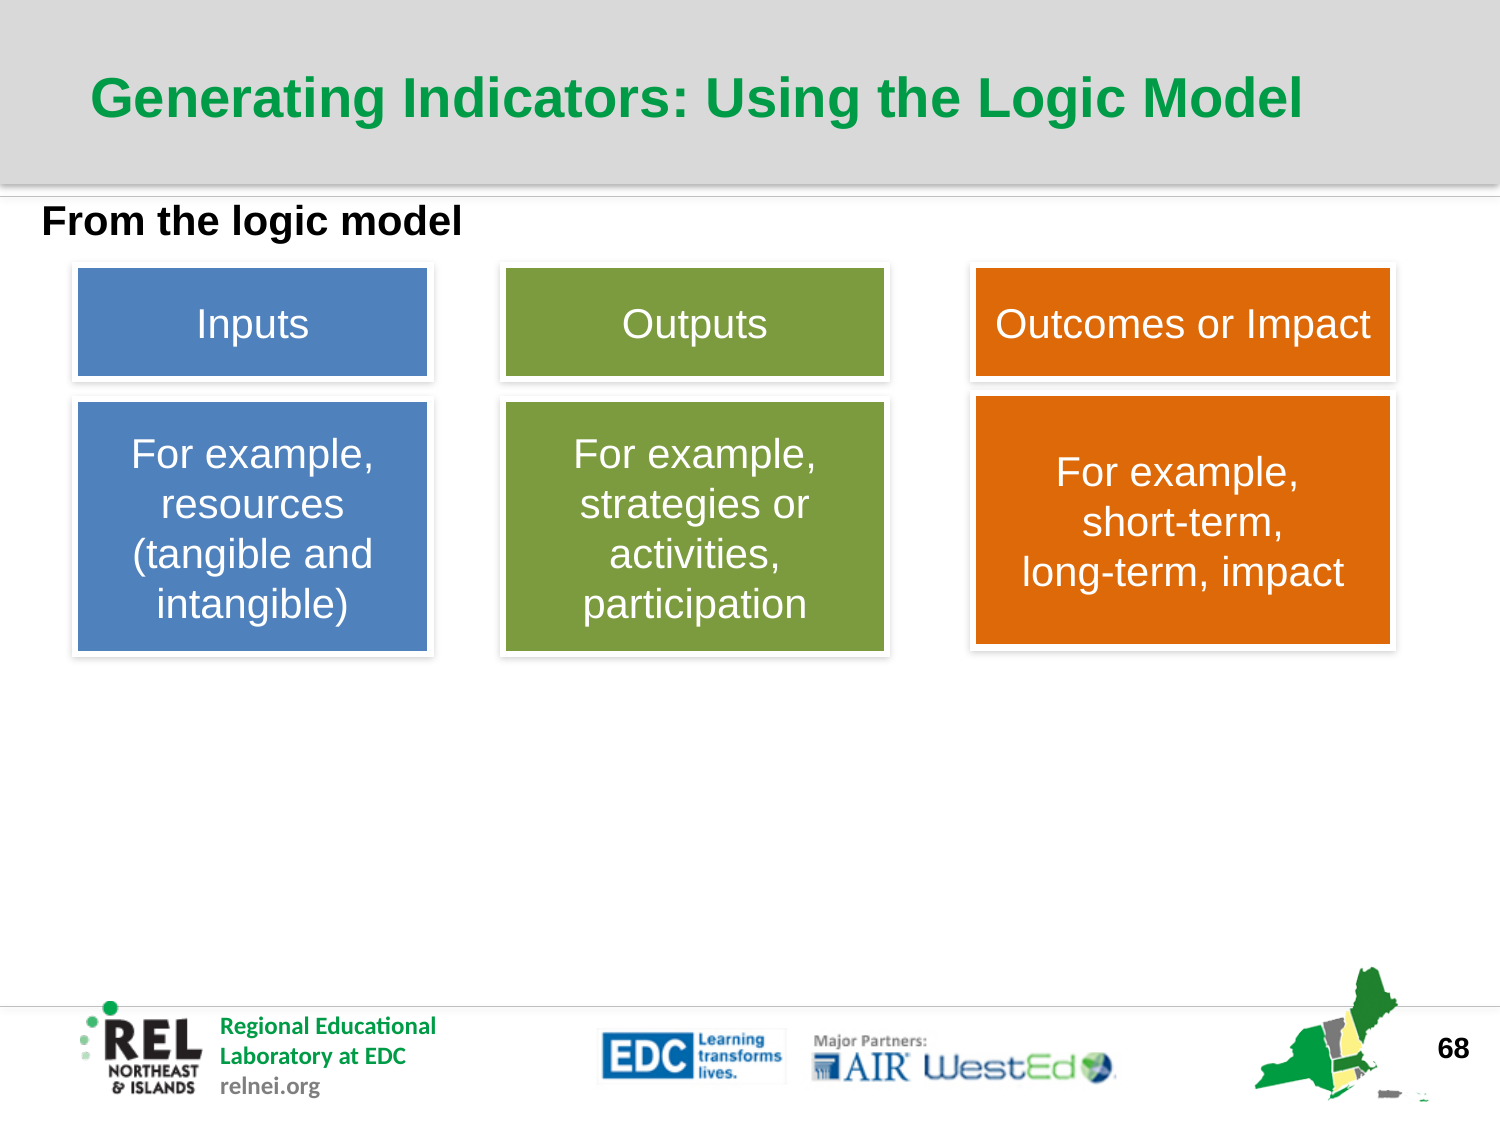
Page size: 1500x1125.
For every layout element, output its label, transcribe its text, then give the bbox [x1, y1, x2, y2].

picture [1245, 964, 1442, 1103]
text_box Inputs [74, 264, 431, 379]
picture [594, 1028, 1138, 1091]
title Generating Indicators: Using the Logic Model [75, 25, 1425, 165]
text_box For example, resources (tangible and intangible) [74, 398, 431, 654]
list . [75, 262, 1425, 982]
text_box Outputs [503, 264, 887, 379]
text_box From the logic model [26, 186, 478, 252]
text_box Outcomes or Impact [973, 264, 1394, 379]
slide_number 68 [1393, 1016, 1485, 1077]
text_box For example, strategies or activities, participation [503, 398, 887, 654]
text_box For example, short-term, long-term, impact [973, 392, 1394, 648]
picture [80, 1001, 227, 1108]
